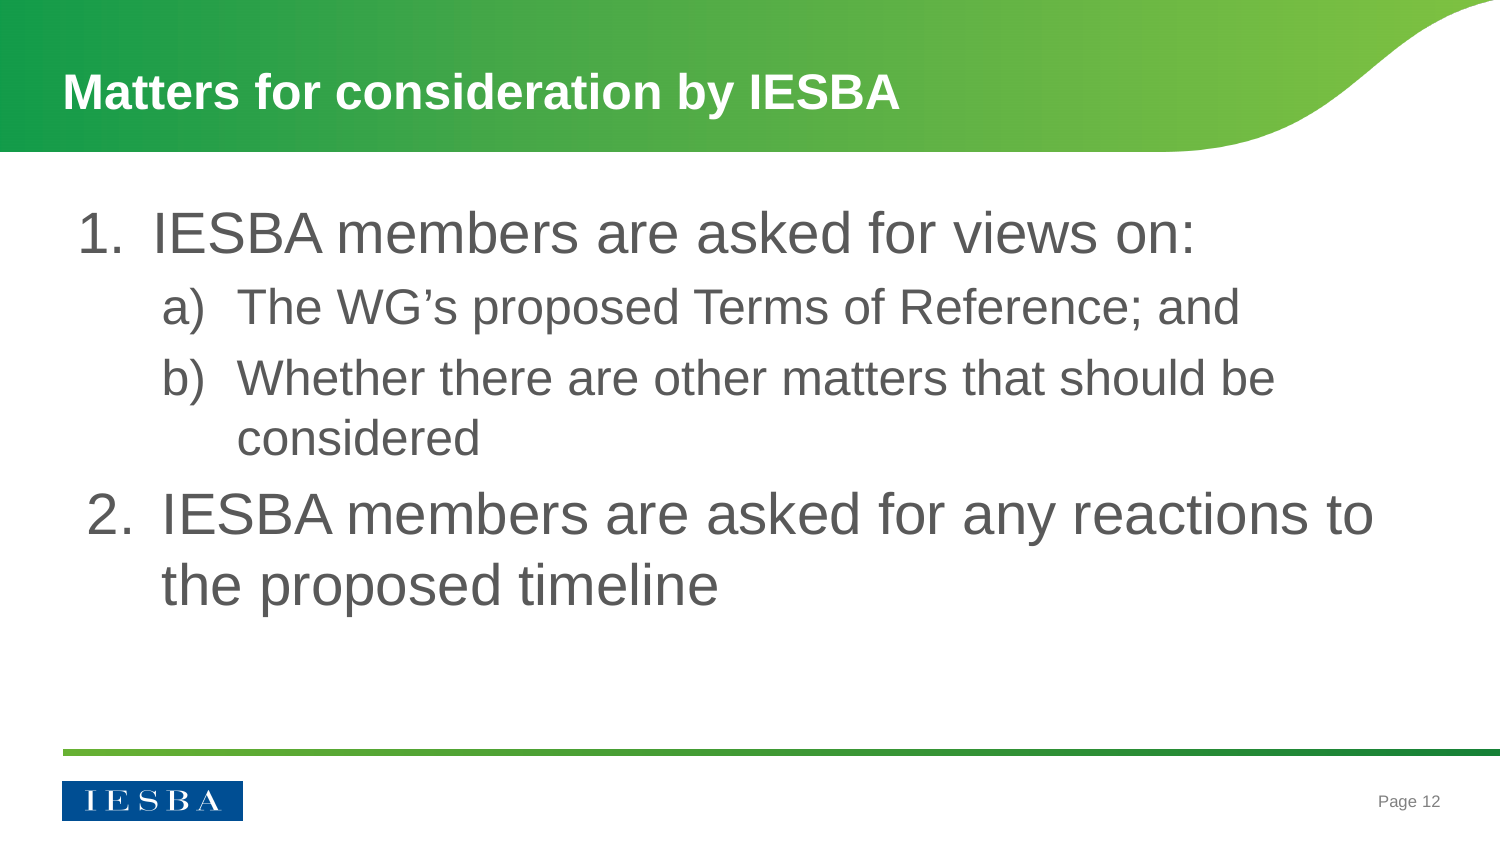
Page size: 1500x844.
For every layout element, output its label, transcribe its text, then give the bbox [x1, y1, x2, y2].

title Matters for consideration by IESBA [62, 56, 1300, 122]
picture [62, 781, 243, 821]
picture [0, 0, 1497, 152]
list IESBA members are asked for views on: The WG’s proposed Terms of Reference; and Whether there are other matters that should be considered IESBA members are asked for any reactions to the proposed timeline [62, 187, 1450, 694]
